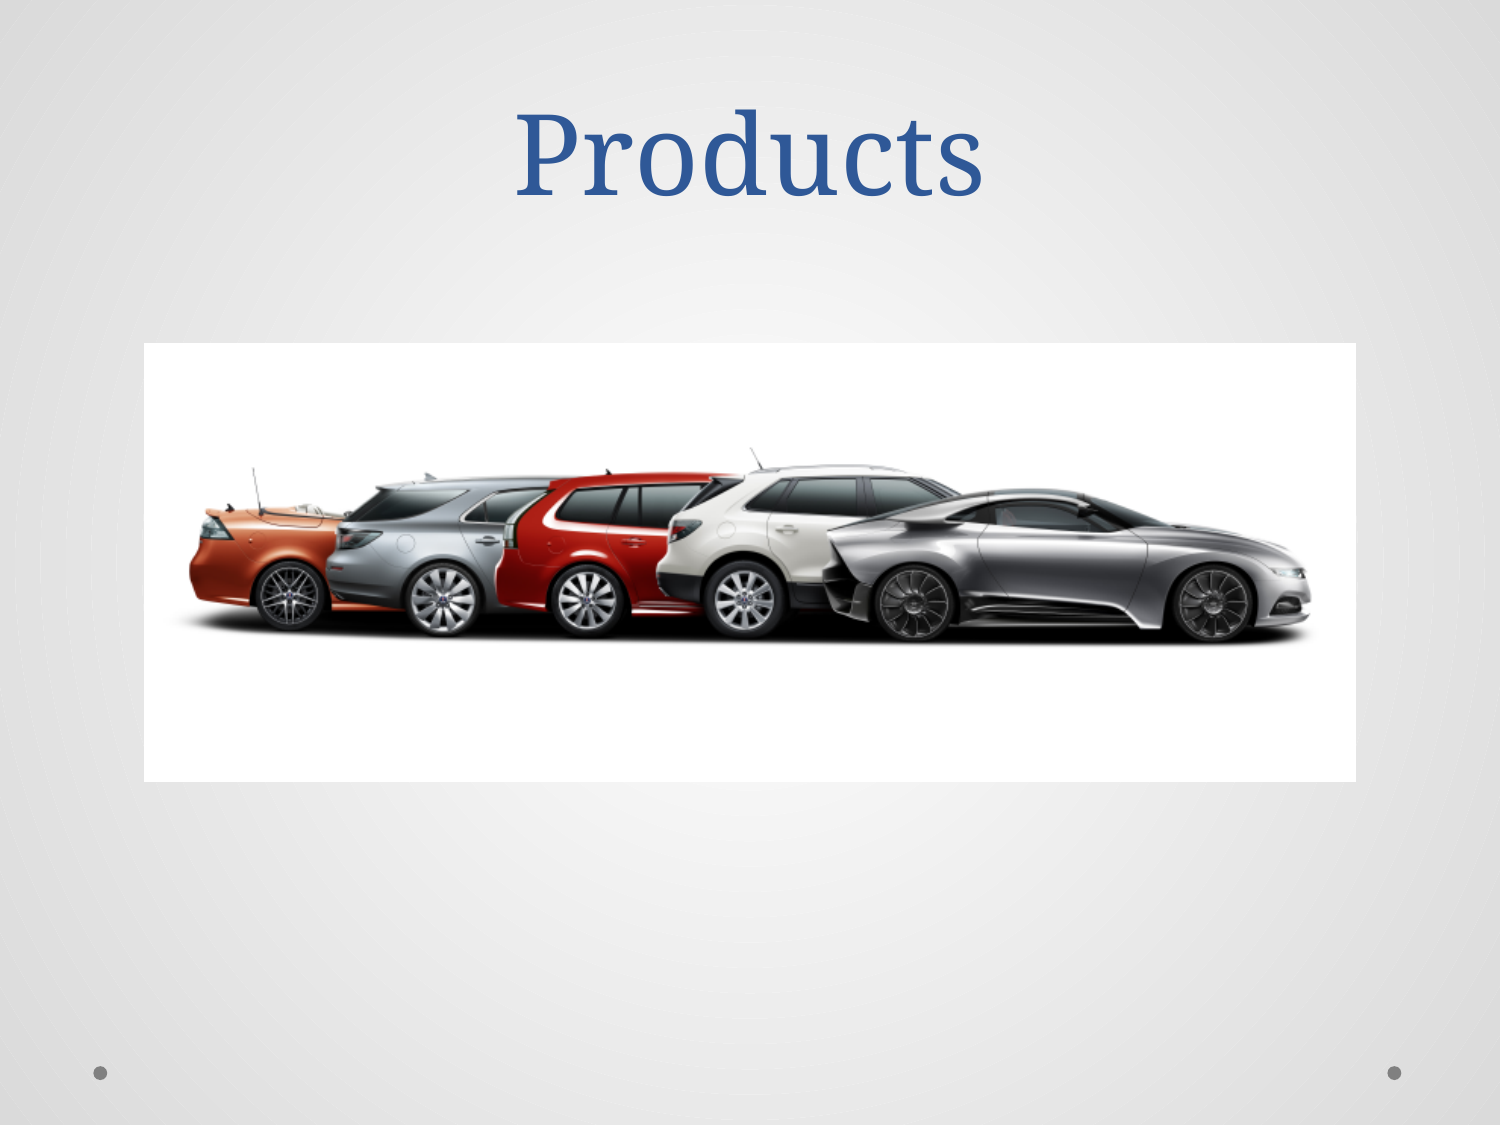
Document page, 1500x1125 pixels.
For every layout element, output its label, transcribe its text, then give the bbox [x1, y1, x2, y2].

title Products [75, 0, 1425, 225]
picture [144, 343, 1356, 782]
